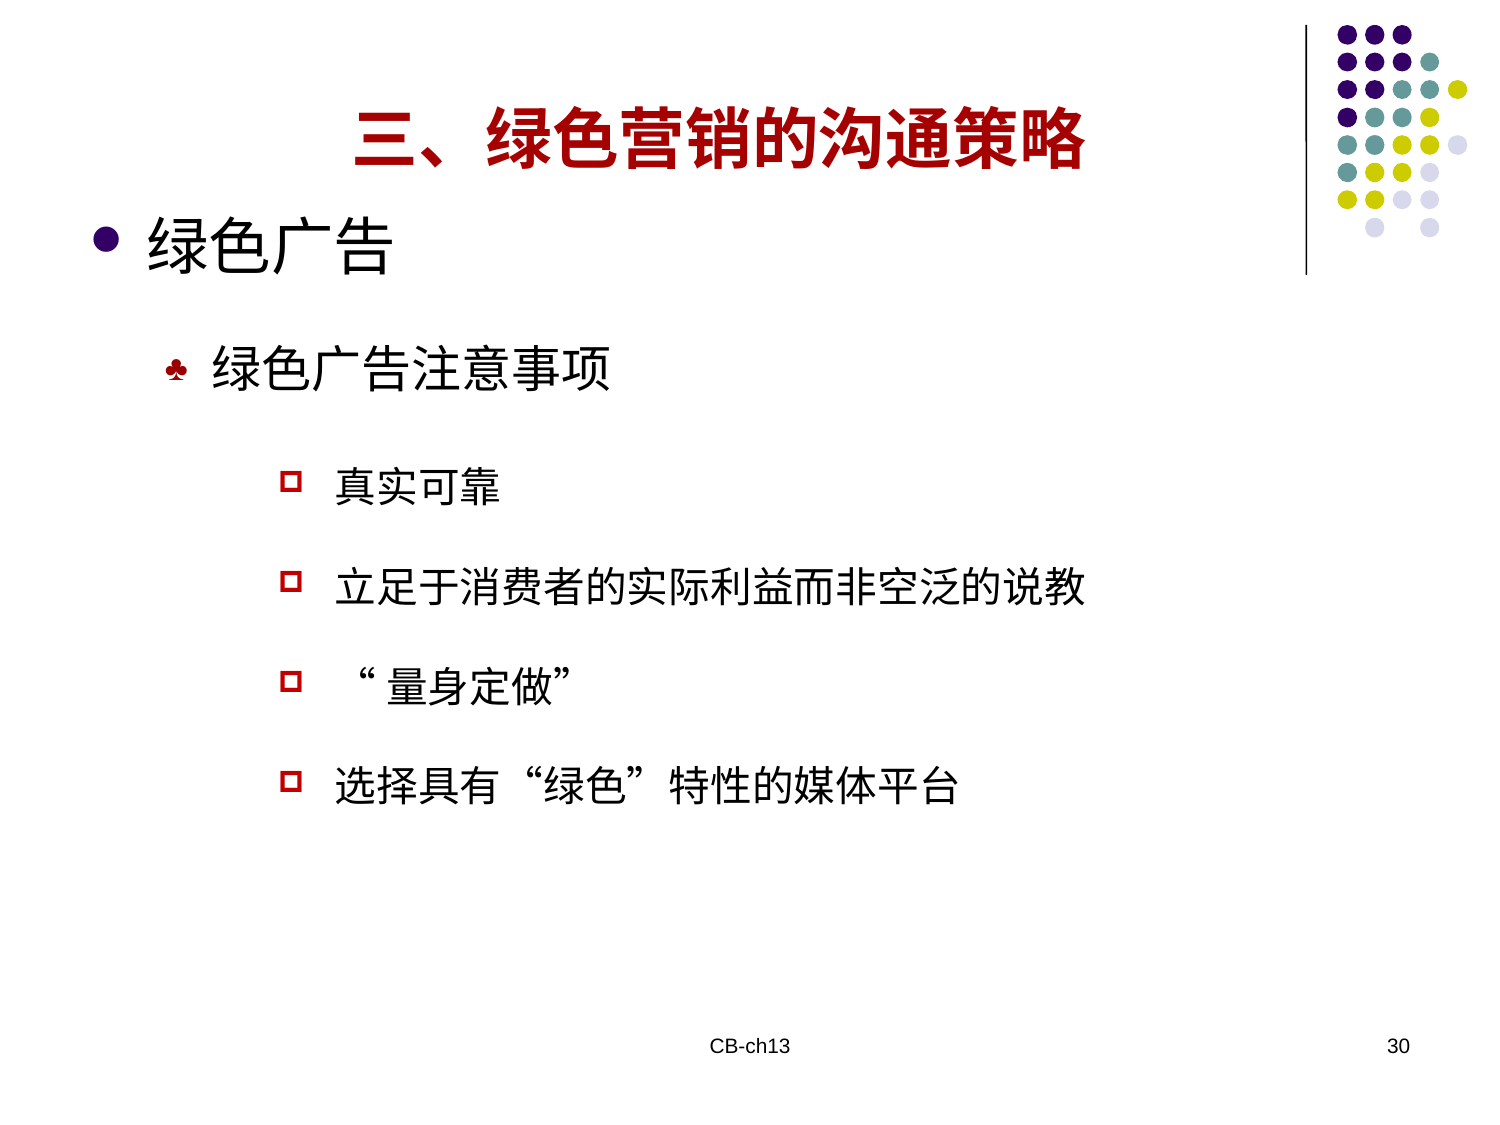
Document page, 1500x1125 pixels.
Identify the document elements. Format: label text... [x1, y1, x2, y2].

footer CB-ch13 [512, 1024, 988, 1101]
slide_number 30 [1074, 1024, 1426, 1101]
text_box 绿色广告 绿色广告注意事项 真实可靠 立足于消费者的实际利益而非空泛的说教 “量身定做” 选择具有“绿色”特性的媒体平台 [74, 208, 1395, 1040]
text_box 三、绿色营销的沟通策略 [100, 30, 1338, 244]
